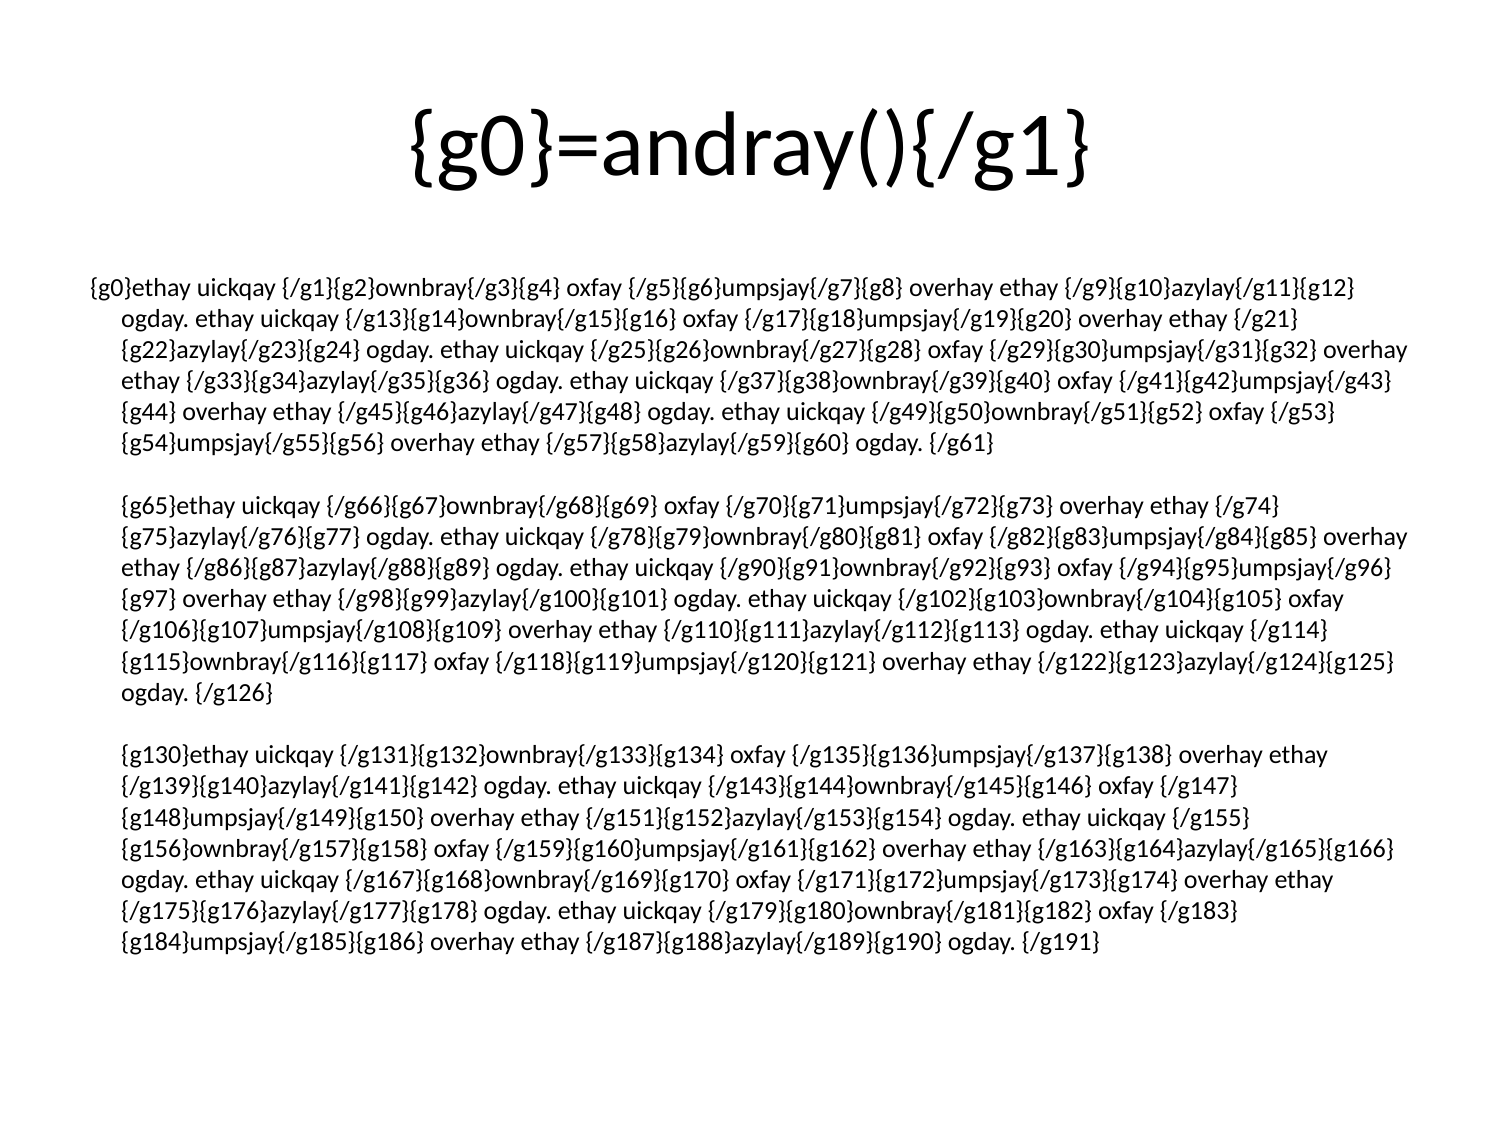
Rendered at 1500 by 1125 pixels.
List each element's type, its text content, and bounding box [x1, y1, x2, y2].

list {g0}ethay uickqay {/g1}{g2}ownbray{/g3}{g4} oxfay {/g5}{g6}umpsjay{/g7}{g8} overhay ethay {/g9}{g10}azylay{/g11}{g12} ogday. ethay uickqay {/g13}{g14}ownbray{/g15}{g16} oxfay {/g17}{g18}umpsjay{/g19}{g20} overhay ethay {/g21}{g22}azylay{/g23}{g24} ogday. ethay uickqay {/g25}{g26}ownbray{/g27}{g28} oxfay {/g29}{g30}umpsjay{/g31}{g32} overhay ethay {/g33}{g34}azylay{/g35}{g36} ogday. ethay uickqay {/g37}{g38}ownbray{/g39}{g40} oxfay {/g41}{g42}umpsjay{/g43}{g44} overhay ethay {/g45}{g46}azylay{/g47}{g48} ogday. ethay uickqay {/g49}{g50}ownbray{/g51}{g52} oxfay {/g53}{g54}umpsjay{/g55}{g56} overhay ethay {/g57}{g58}azylay{/g59}{g60} ogday. {/g61} {g65}ethay uickqay {/g66}{g67}ownbray{/g68}{g69} oxfay {/g70}{g71}umpsjay{/g72}{g73} overhay ethay {/g74}{g75}azylay{/g76}{g77} ogday. ethay uickqay {/g78}{g79}ownbray{/g80}{g81} oxfay {/g82}{g83}umpsjay{/g84}{g85} overhay ethay {/g86}{g87}azylay{/g88}{g89} ogday. ethay uickqay {/g90}{g91}ownbray{/g92}{g93} oxfay {/g94}{g95}umpsjay{/g96}{g97} overhay ethay {/g98}{g99}azylay{/g100}{g101} ogday. ethay uickqay {/g102}{g103}ownbray{/g104}{g105} oxfay {/g106}{g107}umpsjay{/g108}{g109} overhay ethay {/g110}{g111}azylay{/g112}{g113} ogday. ethay uickqay {/g114}{g115}ownbray{/g116}{g117} oxfay {/g118}{g119}umpsjay{/g120}{g121} overhay ethay {/g122}{g123}azylay{/g124}{g125} ogday. {/g126} {g130}ethay uickqay {/g131}{g132}ownbray{/g133}{g134} oxfay {/g135}{g136}umpsjay{/g137}{g138} overhay ethay {/g139}{g140}azylay{/g141}{g142} ogday. ethay uickqay {/g143}{g144}ownbray{/g145}{g146} oxfay {/g147}{g148}umpsjay{/g149}{g150} overhay ethay {/g151}{g152}azylay{/g153}{g154} ogday. ethay uickqay {/g155}{g156}ownbray{/g157}{g158} oxfay {/g159}{g160}umpsjay{/g161}{g162} overhay ethay {/g163}{g164}azylay{/g165}{g166} ogday. ethay uickqay {/g167}{g168}ownbray{/g169}{g170} oxfay {/g171}{g172}umpsjay{/g173}{g174} overhay ethay {/g175}{g176}azylay{/g177}{g178} ogday. ethay uickqay {/g179}{g180}ownbray{/g181}{g182} oxfay {/g183}{g184}umpsjay{/g185}{g186} overhay ethay {/g187}{g188}azylay{/g189}{g190} ogday. {/g191} [75, 262, 1425, 1005]
title {g0}=andray(){/g1} [75, 45, 1425, 233]
